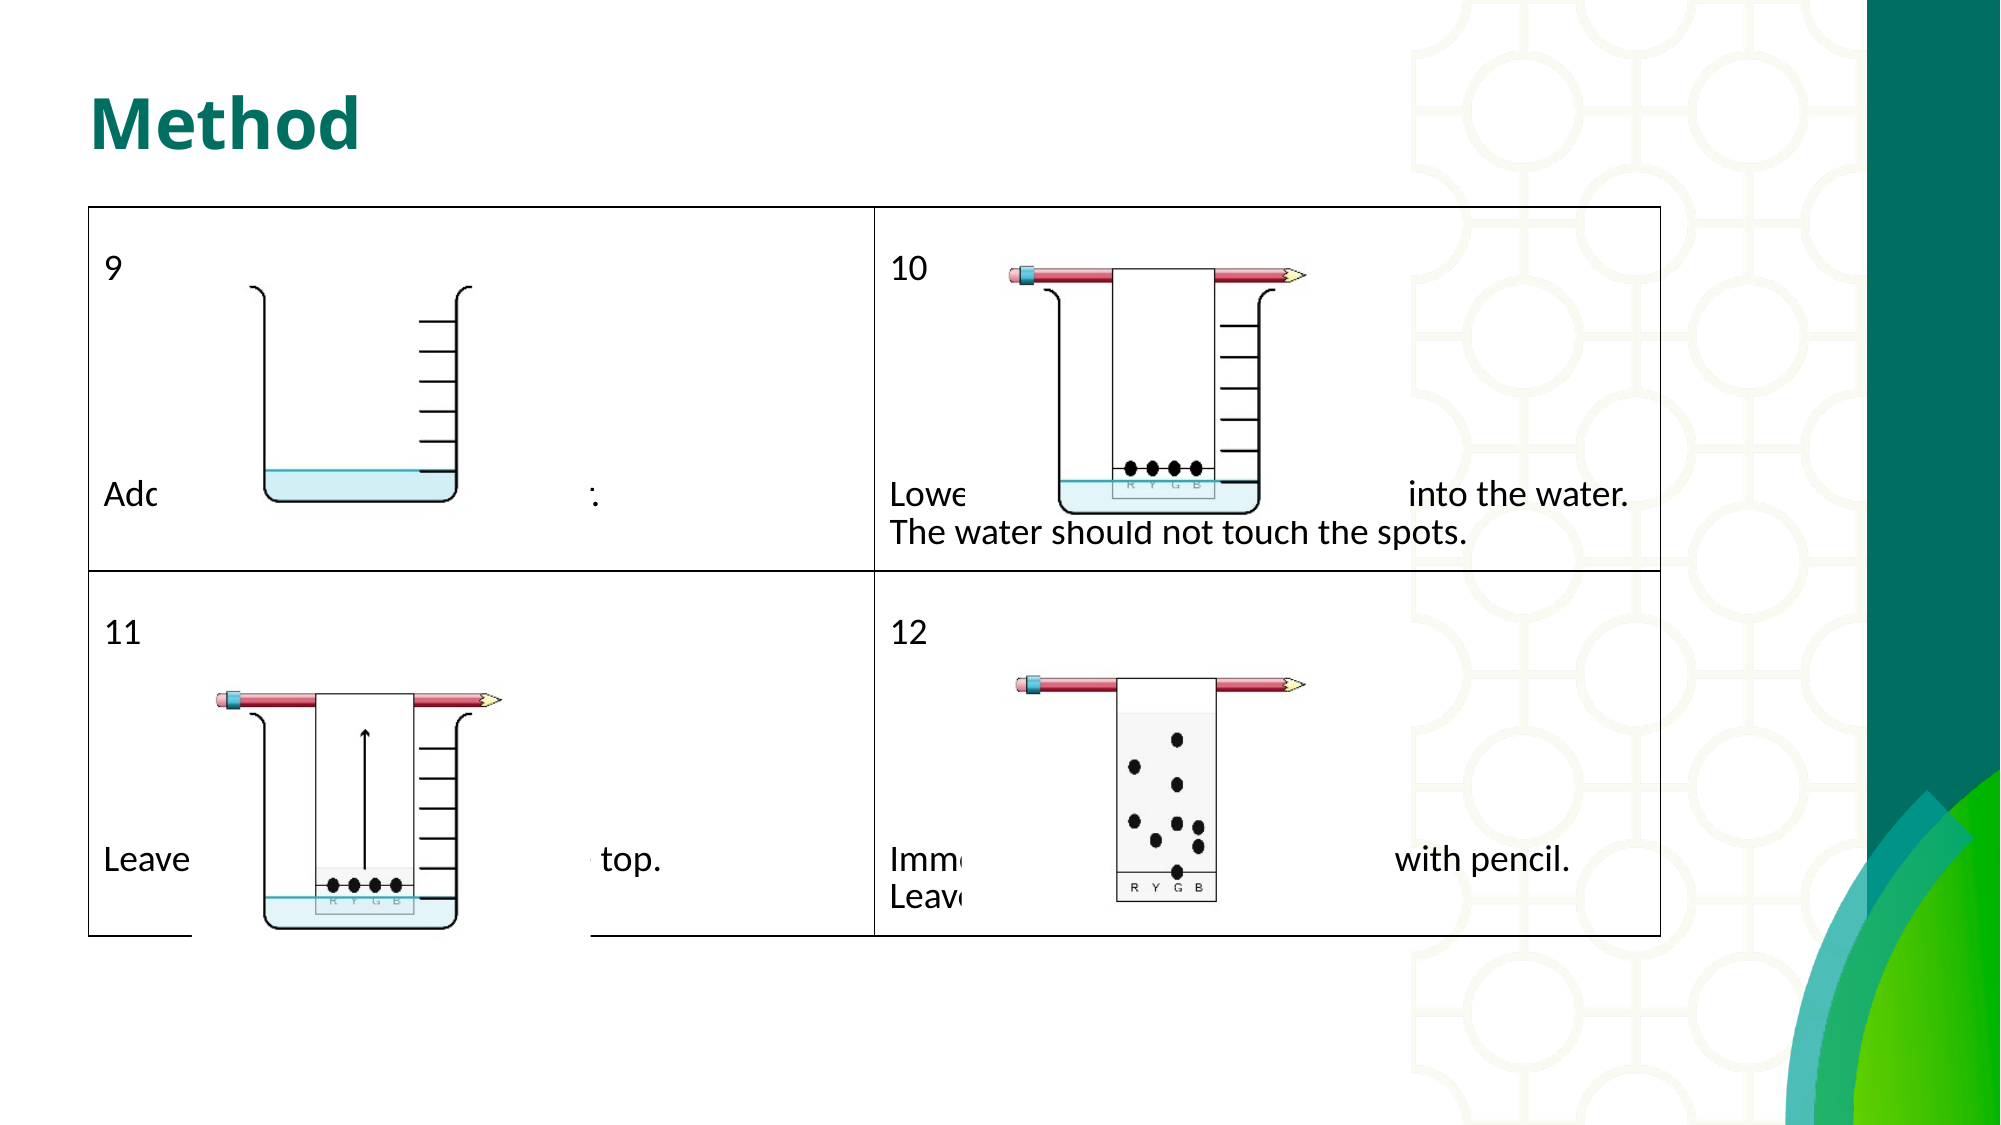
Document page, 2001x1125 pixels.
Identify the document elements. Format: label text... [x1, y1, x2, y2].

table_header 9 Add 1 cm of water to the beaker. [89, 208, 874, 570]
table_cell 12 Immediately mark the water line with pencil. Leave to dry. [875, 572, 1660, 935]
title Method [88, 88, 1743, 161]
picture [191, 646, 591, 948]
picture [1411, 0, 2001, 1125]
picture [156, 219, 591, 521]
picture [965, 219, 1399, 521]
picture [961, 630, 1396, 932]
table_header 10 Lower the chromatography paper into the water. The water should not touch the spots. [875, 208, 1660, 570]
table_cell 11 Leave until the water is near the top. [89, 572, 874, 935]
